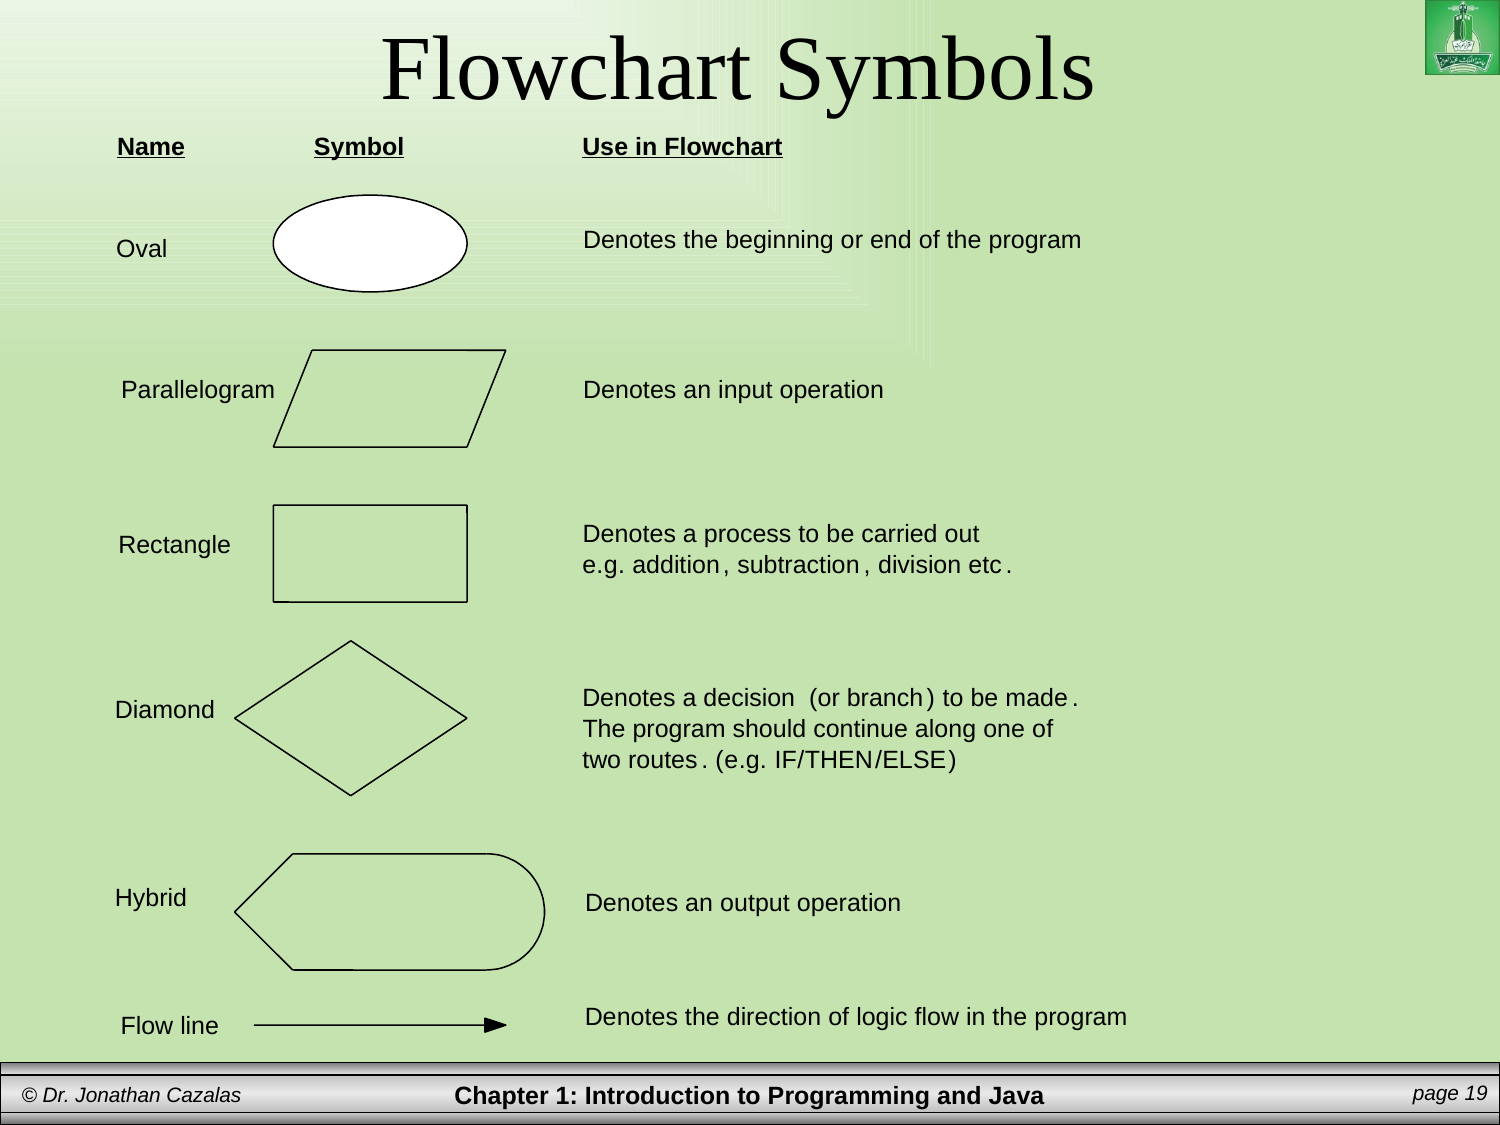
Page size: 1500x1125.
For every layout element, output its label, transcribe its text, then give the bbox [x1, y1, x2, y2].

picture [1425, 0, 1500, 75]
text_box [112, 124, 1183, 1086]
title Flowchart Symbols [112, 0, 1388, 125]
